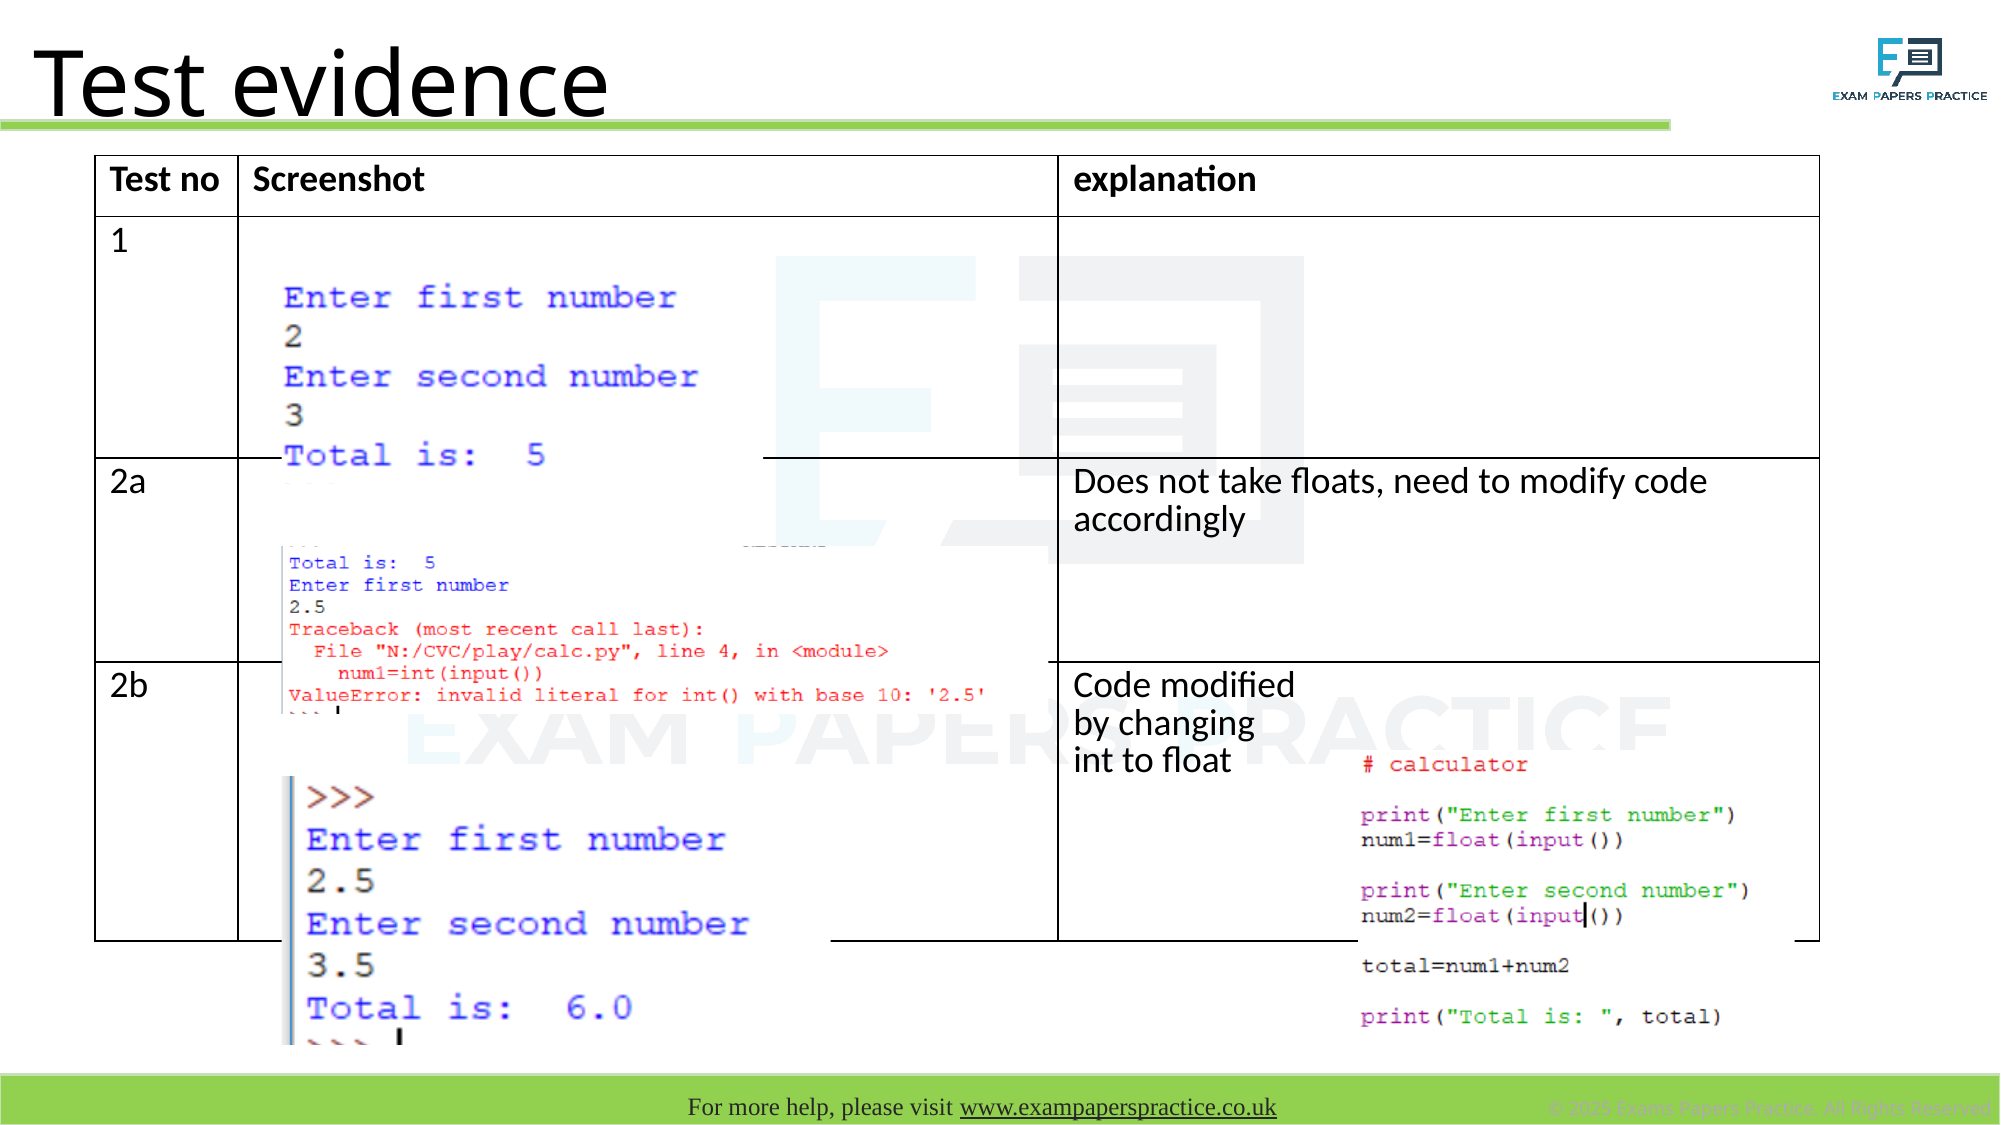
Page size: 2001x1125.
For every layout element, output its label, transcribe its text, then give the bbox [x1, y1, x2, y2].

table_cell 2b [96, 663, 237, 940]
table_cell Does not take floats, need to modify code accordingly [1059, 459, 1819, 661]
table_cell 2a [96, 459, 237, 661]
picture [1357, 749, 1795, 1072]
table_header Screenshot [239, 156, 1057, 216]
table_header Test no [96, 156, 237, 216]
table_cell [239, 217, 1057, 457]
table_cell [239, 459, 1057, 661]
table_cell [1059, 217, 1819, 457]
picture [281, 776, 831, 1045]
table_cell [239, 663, 1057, 940]
table_cell 1 [96, 217, 237, 457]
picture [281, 258, 764, 484]
title Test evidence [18, 0, 1744, 196]
table_header explanation [1059, 156, 1819, 216]
table_cell Code modified by changing int to float [1059, 663, 1819, 940]
picture [281, 546, 1049, 715]
